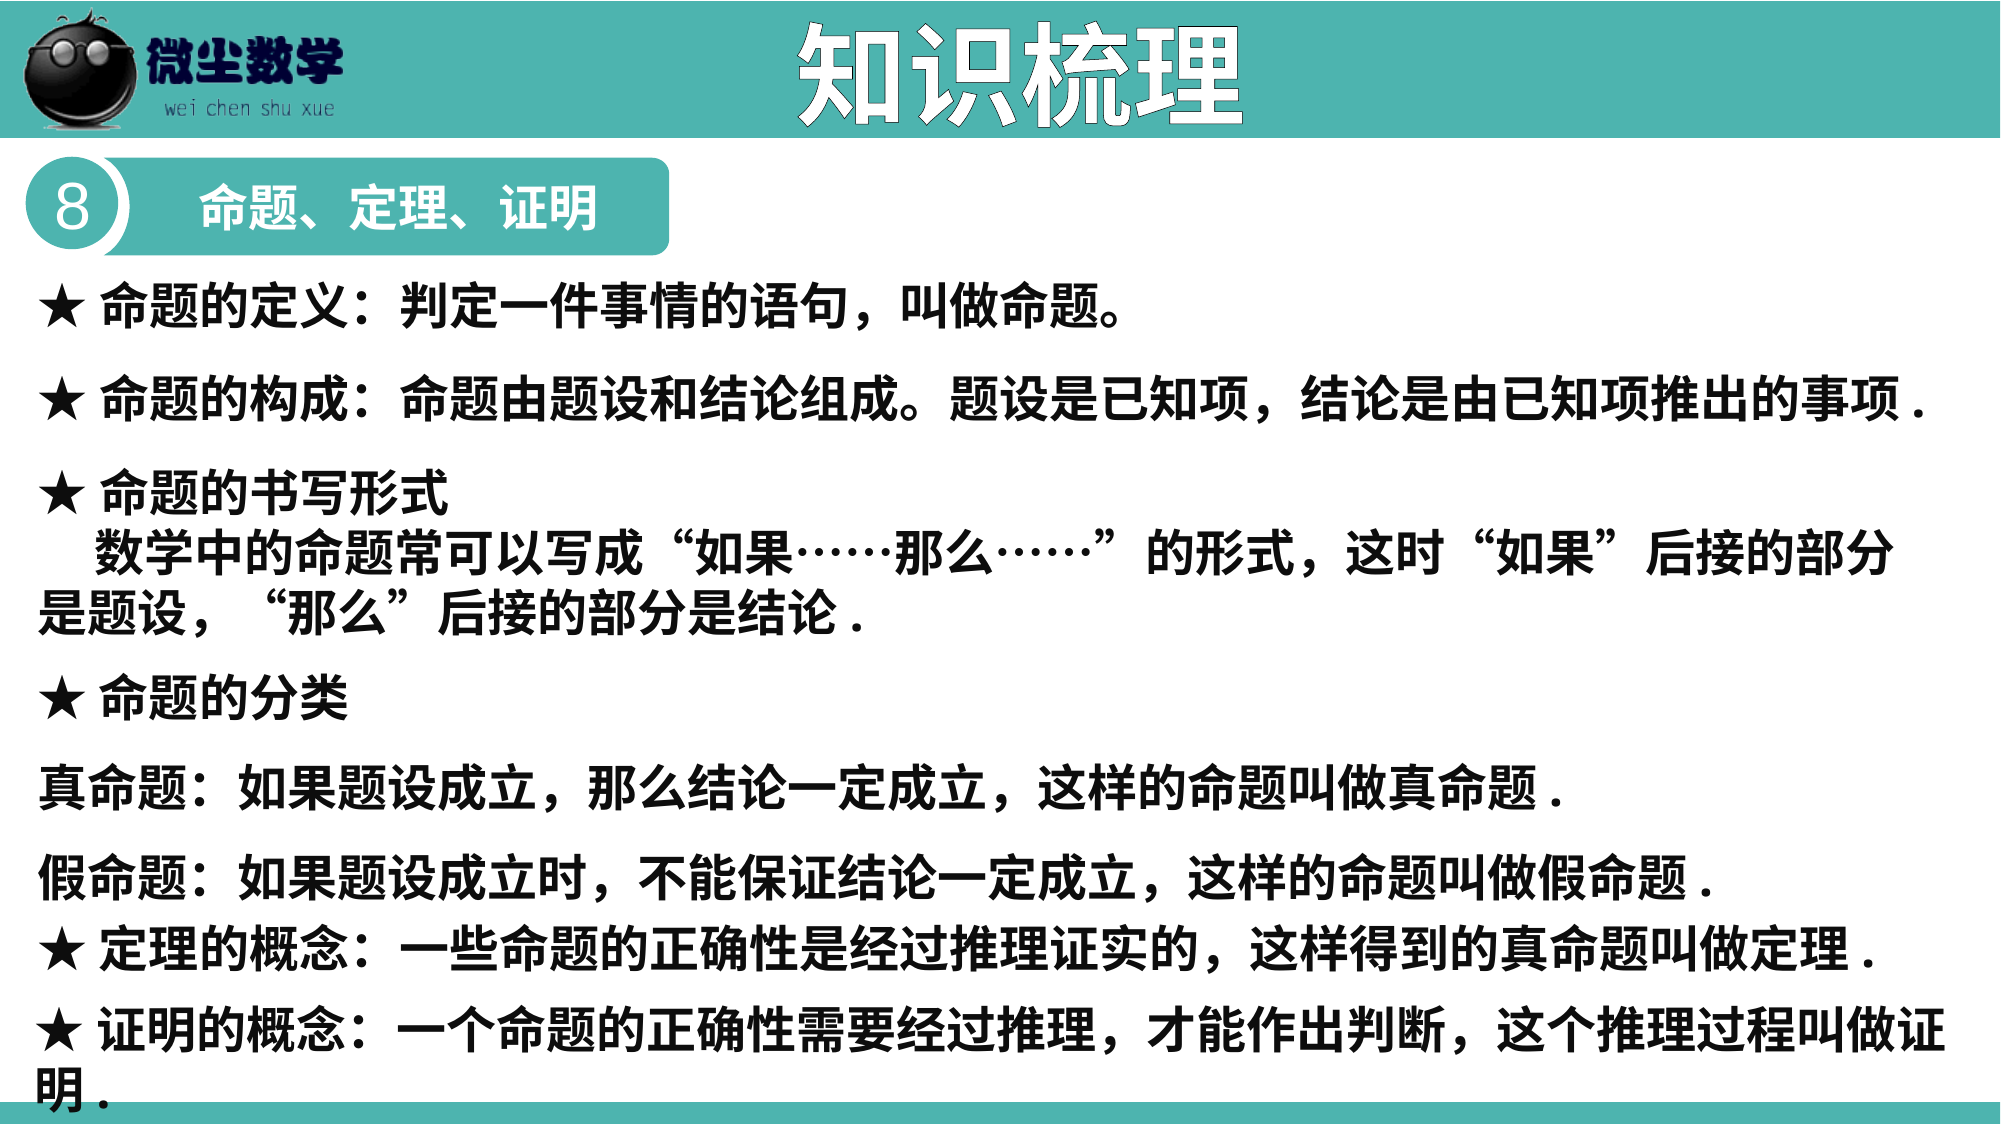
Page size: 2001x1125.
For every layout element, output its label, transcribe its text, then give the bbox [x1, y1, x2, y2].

text_box 知识梳理 [780, 0, 1261, 148]
text_box ★命题的书写形式 数学中的命题常可以写成“如果……那么……”的形式，这时“如果”后接的部分是题设，“那么”后接的部分是结论. [22, 453, 1952, 649]
text_box ★命题的定义：判定一件事情的语句，叫做命题。 [22, 267, 1286, 342]
text_box ★定理的概念：一些命题的正确性是经过推理证实的，这样得到的真命题叫做定理. [22, 910, 1907, 985]
text_box ★命题的分类 真命题：如果题设成立，那么结论一定成立，这样的命题叫做真命题. 假命题：如果题设成立时，不能保证结论一定成立，这样的命题叫做假命题. [22, 628, 1907, 910]
picture [0, 1, 2001, 1124]
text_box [25, 156, 670, 256]
text_box ★证明的概念：一个命题的正确性需要经过推理，才能作出判断，这个推理过程叫做证明. [19, 991, 2000, 1125]
text_box ★命题的构成：命题由题设和结论组成。题设是已知项，结论是由已知项推出的事项. [22, 360, 1978, 436]
